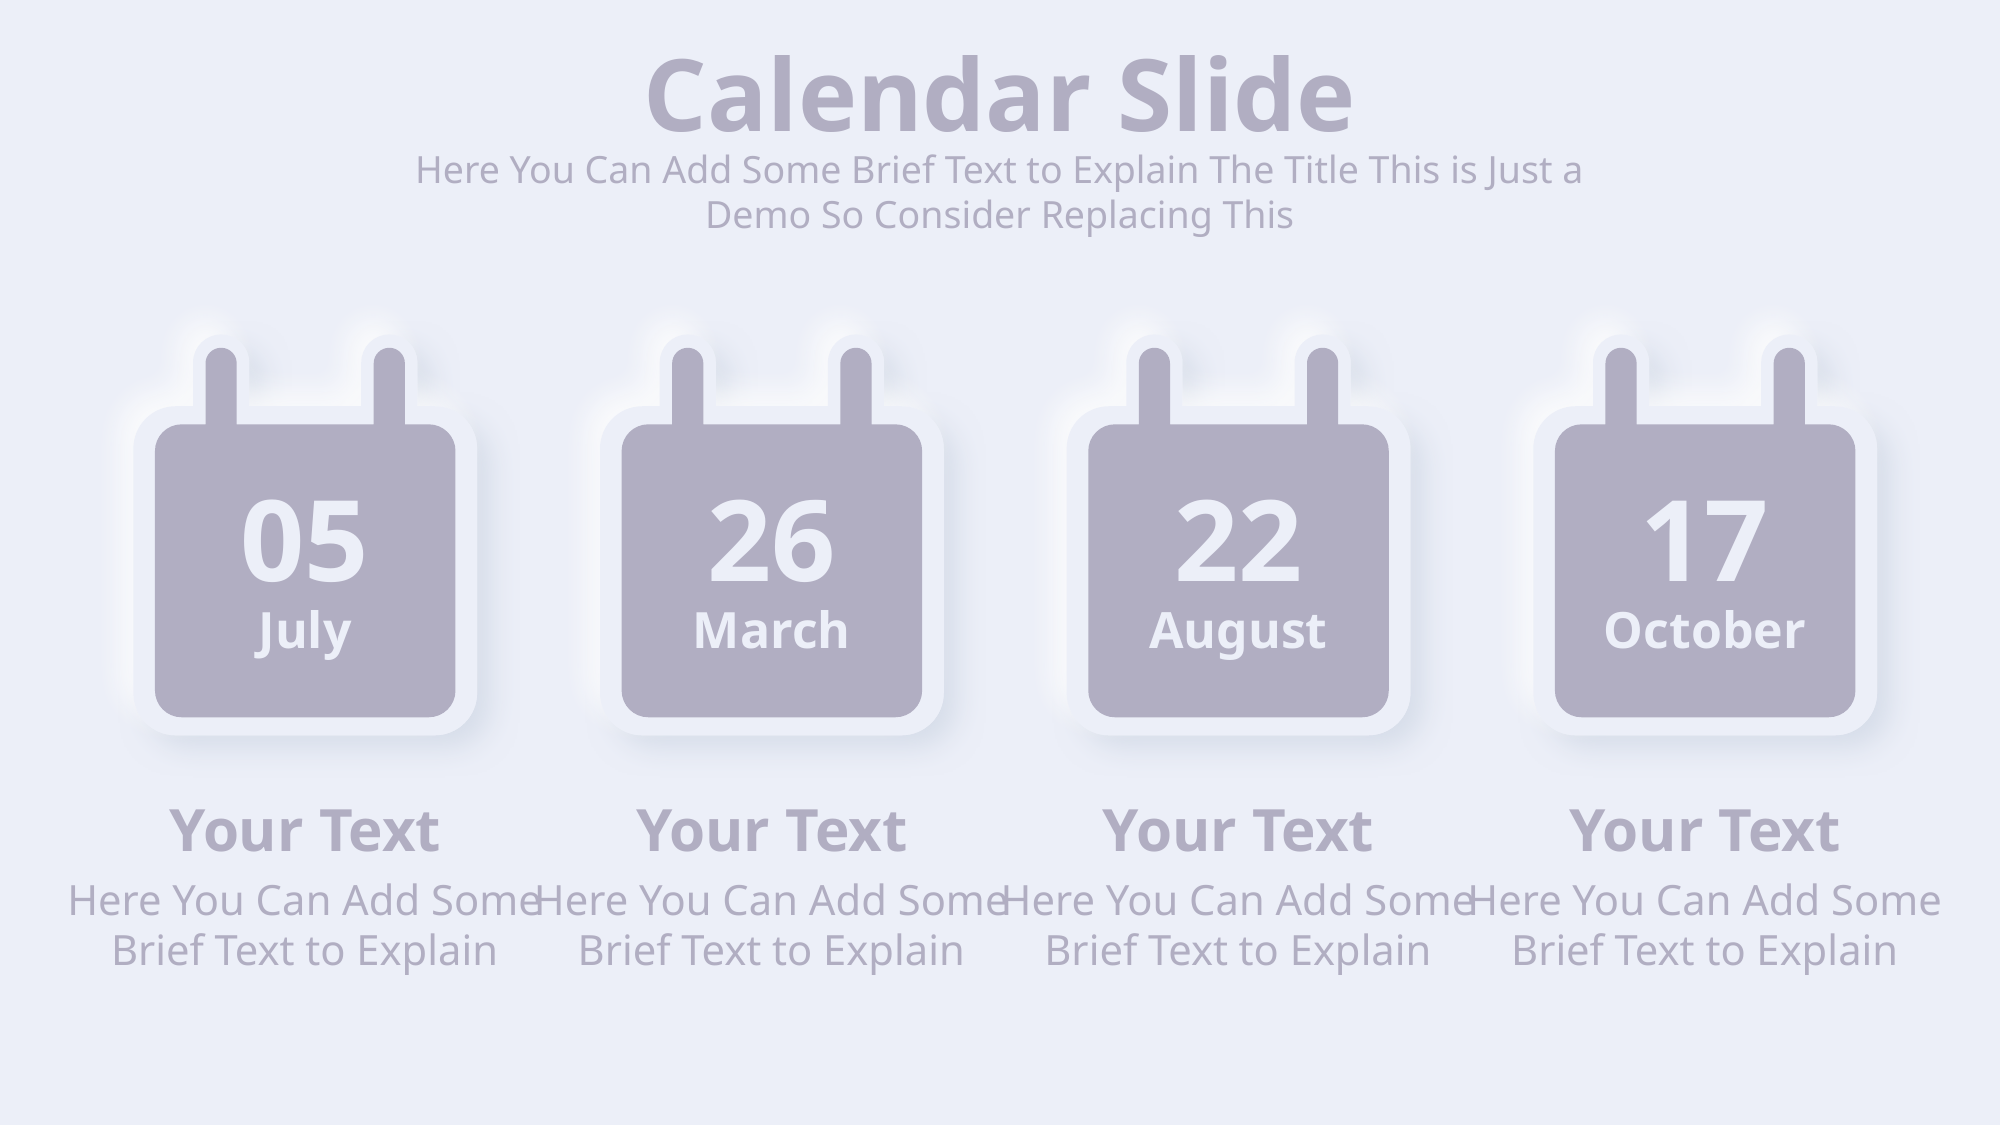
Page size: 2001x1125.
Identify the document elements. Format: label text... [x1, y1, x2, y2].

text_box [510, 334, 977, 1033]
text_box Calendar Slide [416, 23, 1584, 138]
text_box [44, 334, 510, 1033]
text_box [1443, 334, 1967, 1033]
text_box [977, 334, 1443, 1033]
text_box Here You Can Add Some Brief Text to Explain The Title This is Just a Demo So Consider Replacing This [345, 138, 1655, 244]
